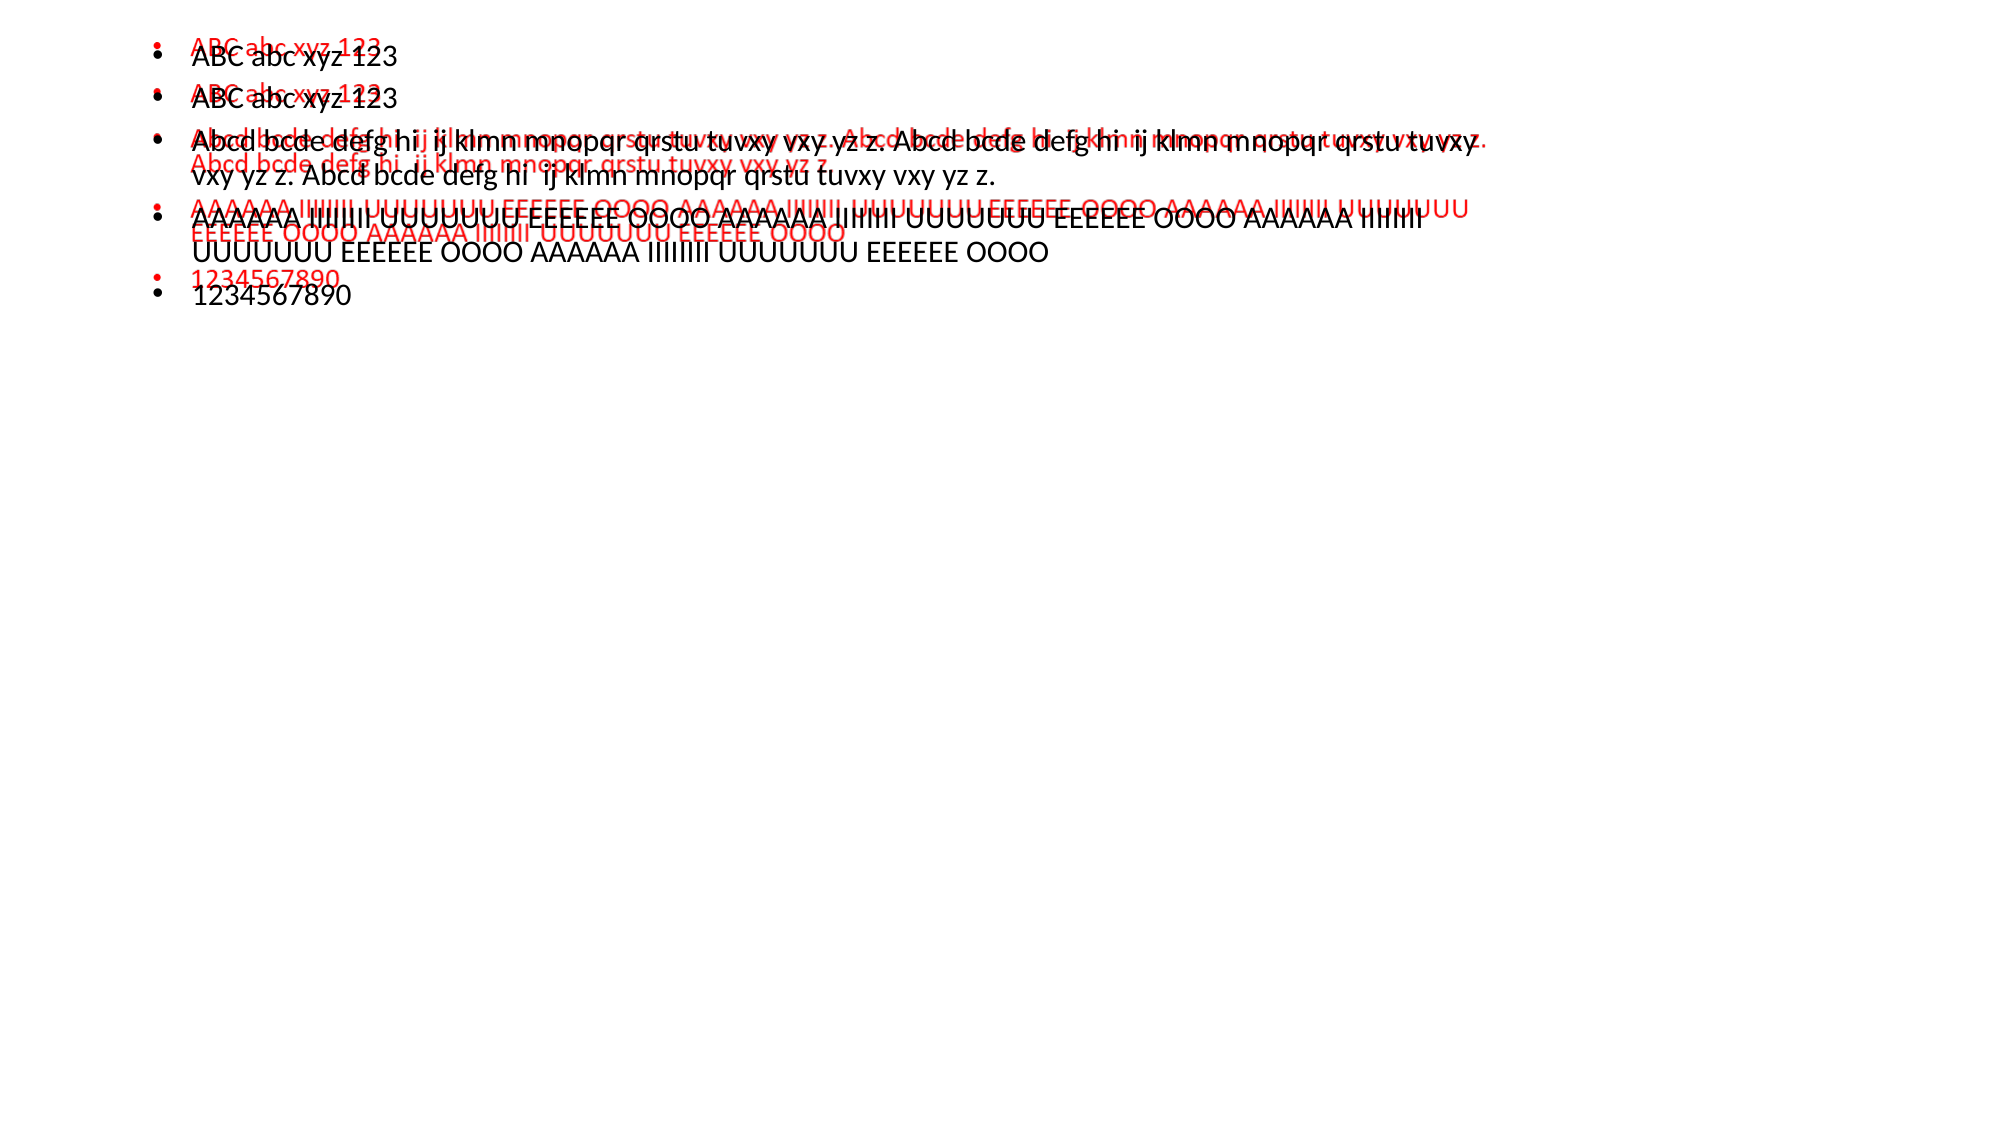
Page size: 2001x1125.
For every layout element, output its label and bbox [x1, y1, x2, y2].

picture [135, 20, 1515, 321]
